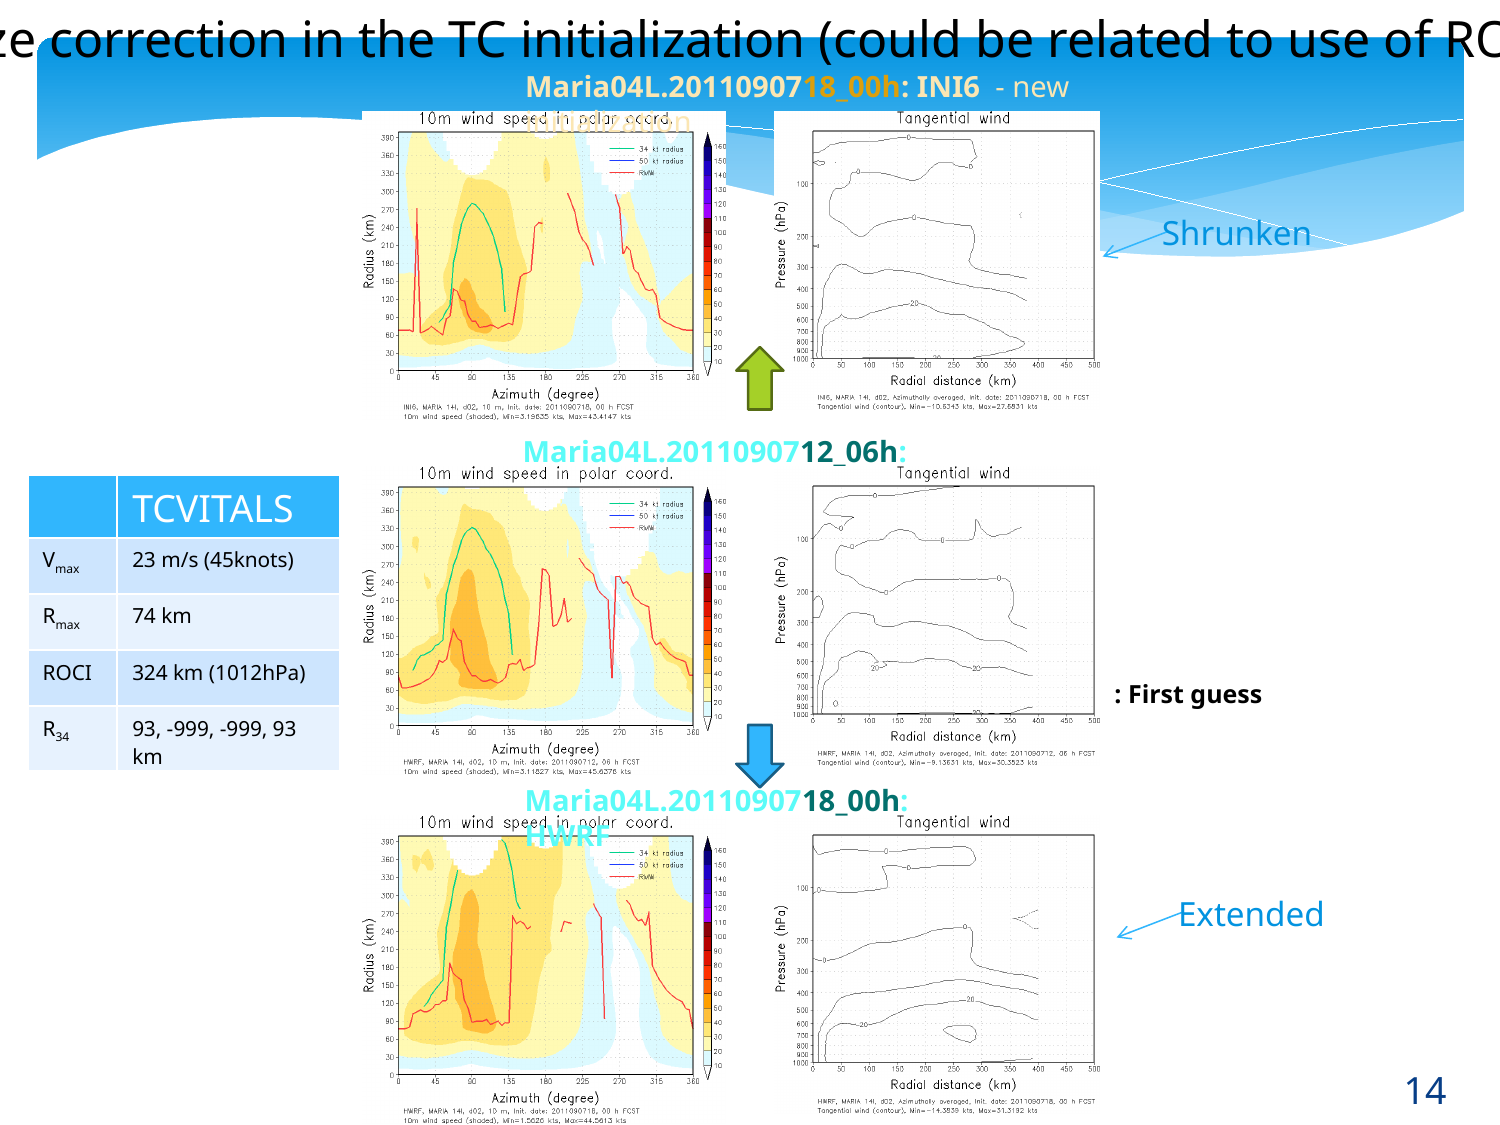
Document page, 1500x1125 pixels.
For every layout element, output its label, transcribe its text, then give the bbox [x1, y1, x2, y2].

table_header TCVITALS [118, 476, 339, 537]
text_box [1102, 204, 1321, 261]
text_box Size correction in the TC initialization (could be related to use of ROCI) [0, 0, 1500, 75]
table_cell 74 km [118, 595, 339, 649]
table_cell 23 m/s (45knots) [118, 539, 339, 593]
picture [774, 466, 1101, 766]
text_box Maria04L.2011090718_00h: HWRF [509, 774, 975, 860]
text_box Extended [1163, 885, 1340, 941]
table_header [29, 476, 116, 537]
picture [774, 815, 1101, 1115]
picture [362, 466, 727, 776]
table_cell ROCI [29, 651, 116, 705]
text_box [1116, 912, 1182, 938]
text_box : First guess [1106, 671, 1278, 716]
table_cell Vmax [29, 539, 116, 593]
text_box [735, 723, 775, 789]
picture [362, 815, 727, 1124]
slide_number 14 [1350, 1062, 1500, 1123]
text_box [362, 60, 1201, 420]
text_box Maria04L.2011090712_06h: HWRF [507, 430, 973, 511]
table_cell 324 km (1012hPa) [118, 651, 339, 705]
table_cell 93, -999, -999, 93 km [118, 707, 339, 770]
table_cell Rmax [29, 595, 116, 649]
table_cell R34 [29, 707, 116, 770]
